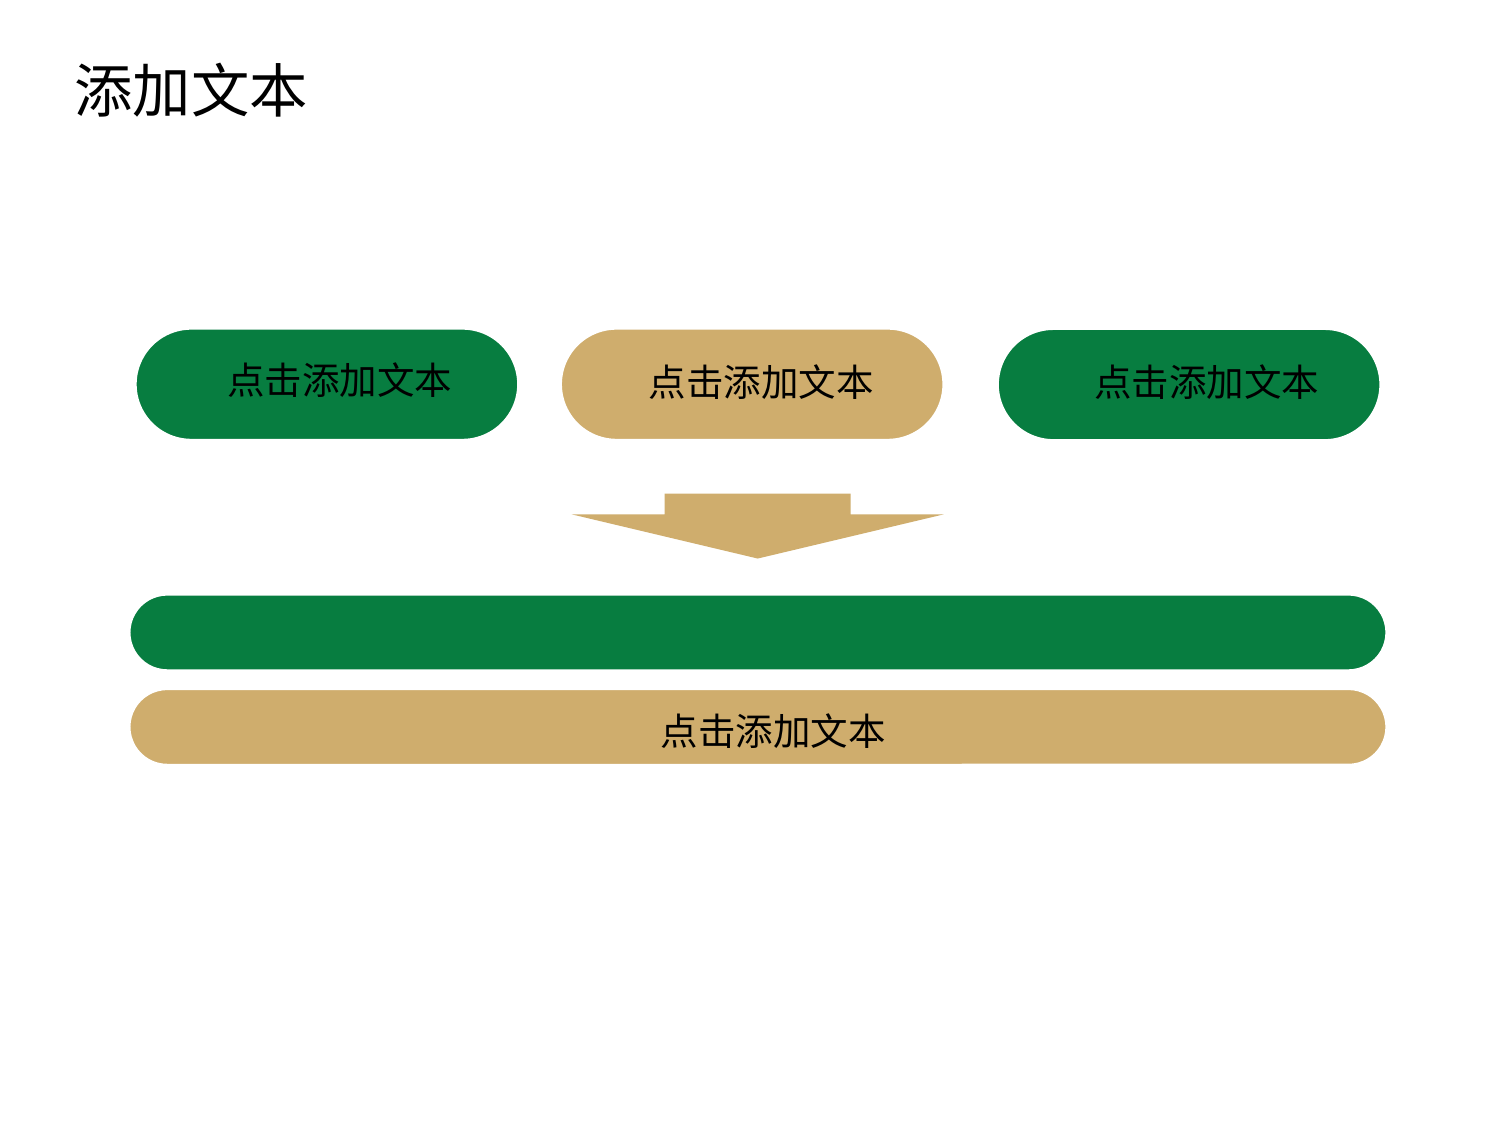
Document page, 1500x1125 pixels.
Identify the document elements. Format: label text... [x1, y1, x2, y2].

text_box [560, 328, 944, 441]
text_box 点击添加文本 [212, 349, 467, 410]
text_box [571, 493, 944, 559]
text_box 点击添加文本 [634, 351, 889, 412]
text_box 点击添加文本 [646, 700, 901, 761]
text_box [128, 688, 1387, 766]
text_box 添加文本 [60, 46, 323, 132]
text_box [997, 328, 1381, 441]
text_box [128, 594, 1387, 671]
text_box 点击添加文本 [1079, 351, 1335, 412]
text_box [135, 328, 519, 441]
